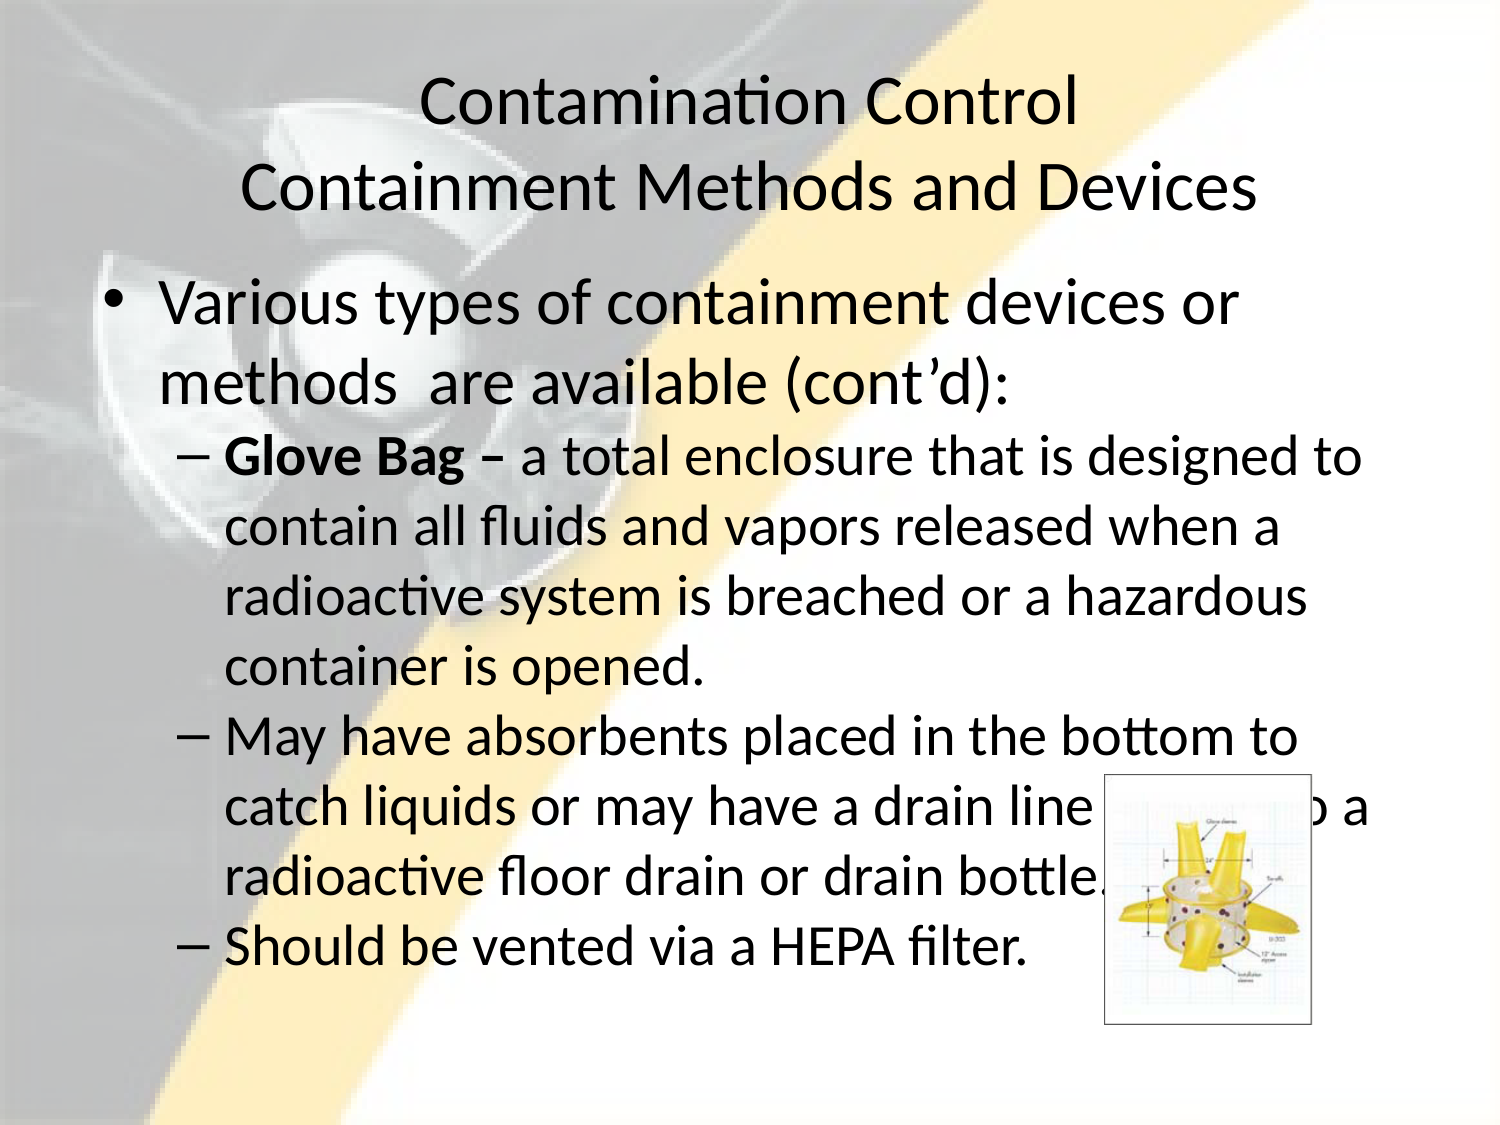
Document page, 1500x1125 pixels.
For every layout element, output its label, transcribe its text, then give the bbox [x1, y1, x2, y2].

title Contamination Control Containment Methods and Devices [75, 45, 1425, 233]
list Various types of containment devices or methods are available (cont’d): Glove Bag – a total enclosure that is designed to contain all fluids and vapors released when a radioactive system is breached or a hazardous container is opened. May have absorbents placed in the bottom to catch liquids or may have a drain line routed to a radioactive floor drain or drain bottle. Should be vented via a HEPA filter. [87, 249, 1425, 1085]
picture [1104, 774, 1313, 1025]
